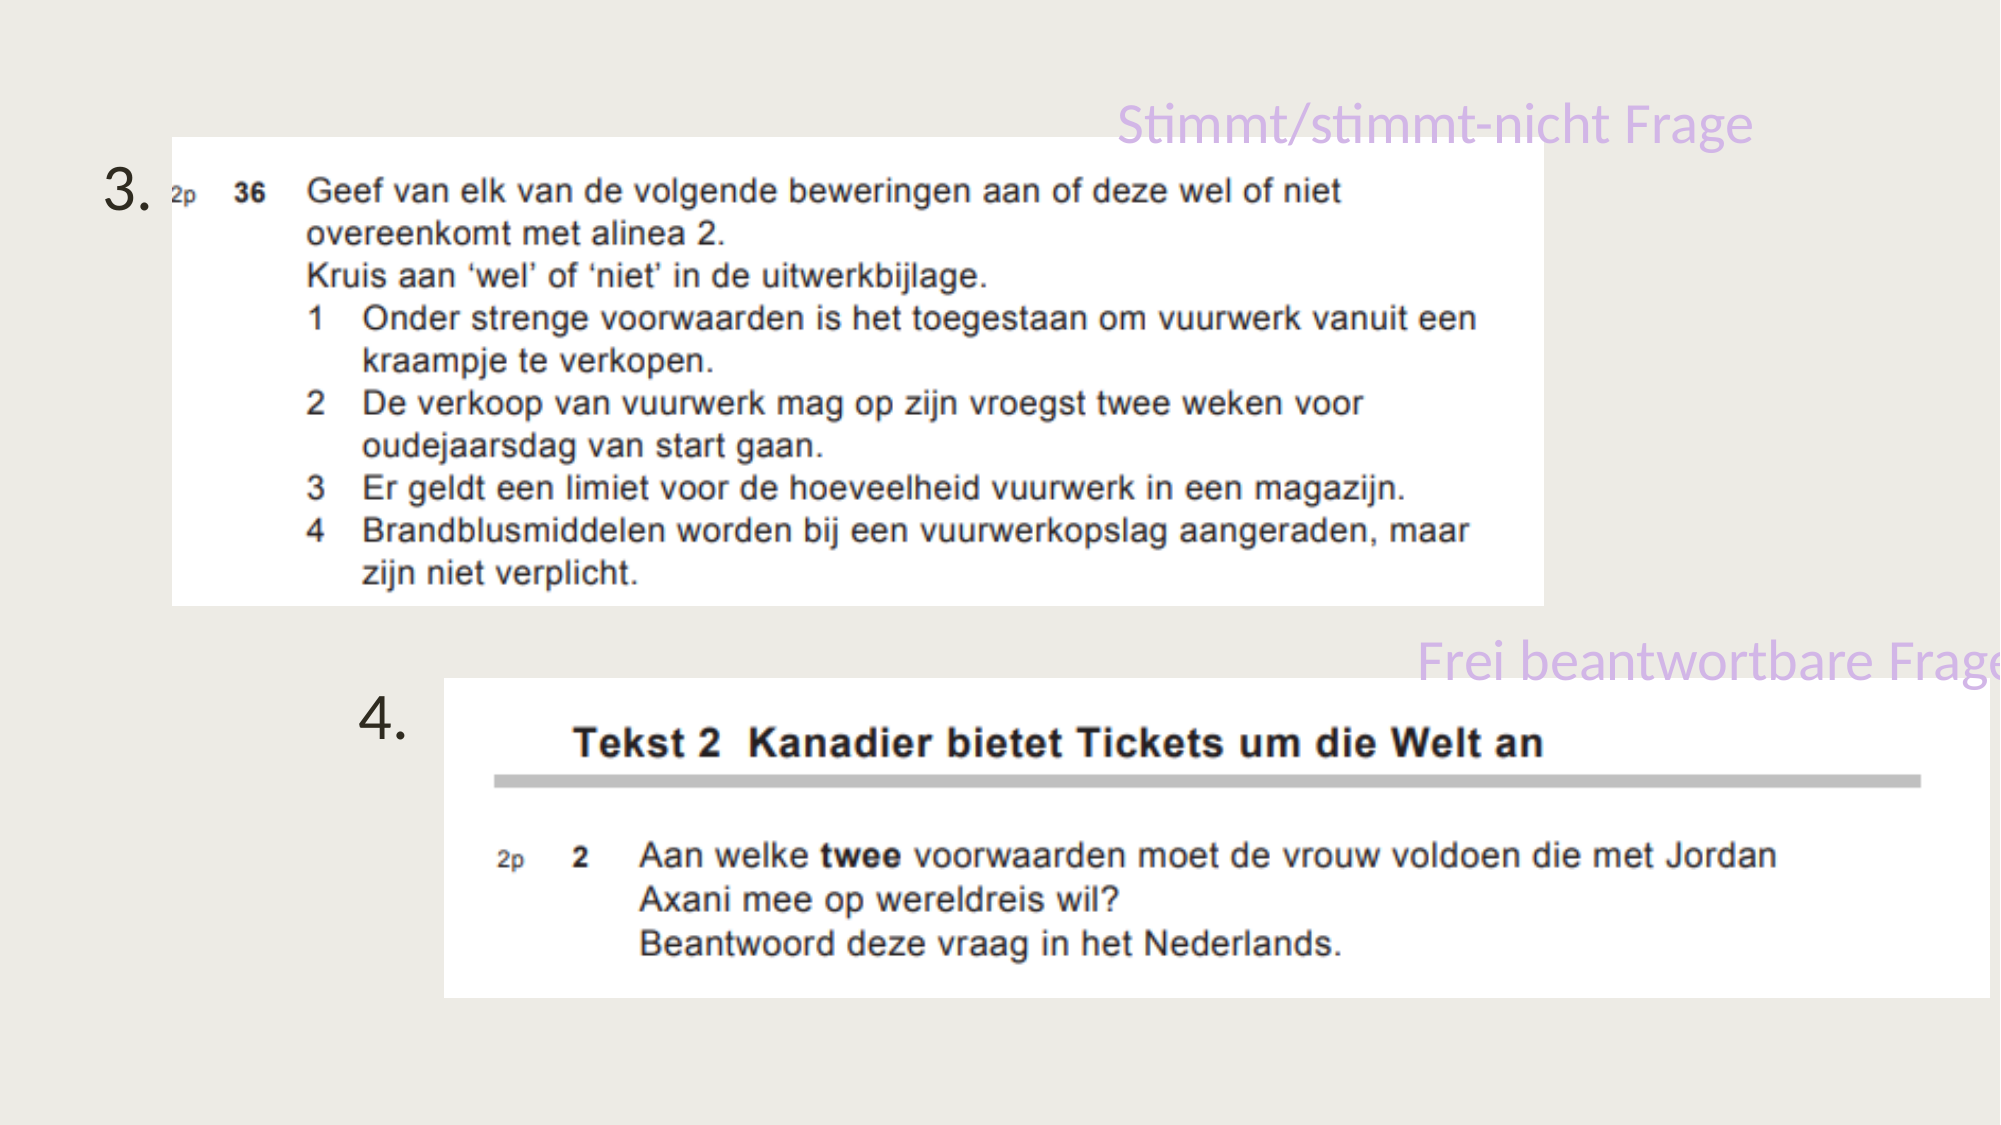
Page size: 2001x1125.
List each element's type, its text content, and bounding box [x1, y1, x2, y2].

text_box Frei beantwortbare Frage [1402, 615, 2000, 700]
text_box 4. [344, 665, 479, 761]
text_box Stimmt/stimmt-nicht Frage [1102, 77, 1770, 163]
picture [444, 678, 1990, 999]
picture [172, 137, 1544, 606]
text_box 3. [87, 136, 223, 232]
